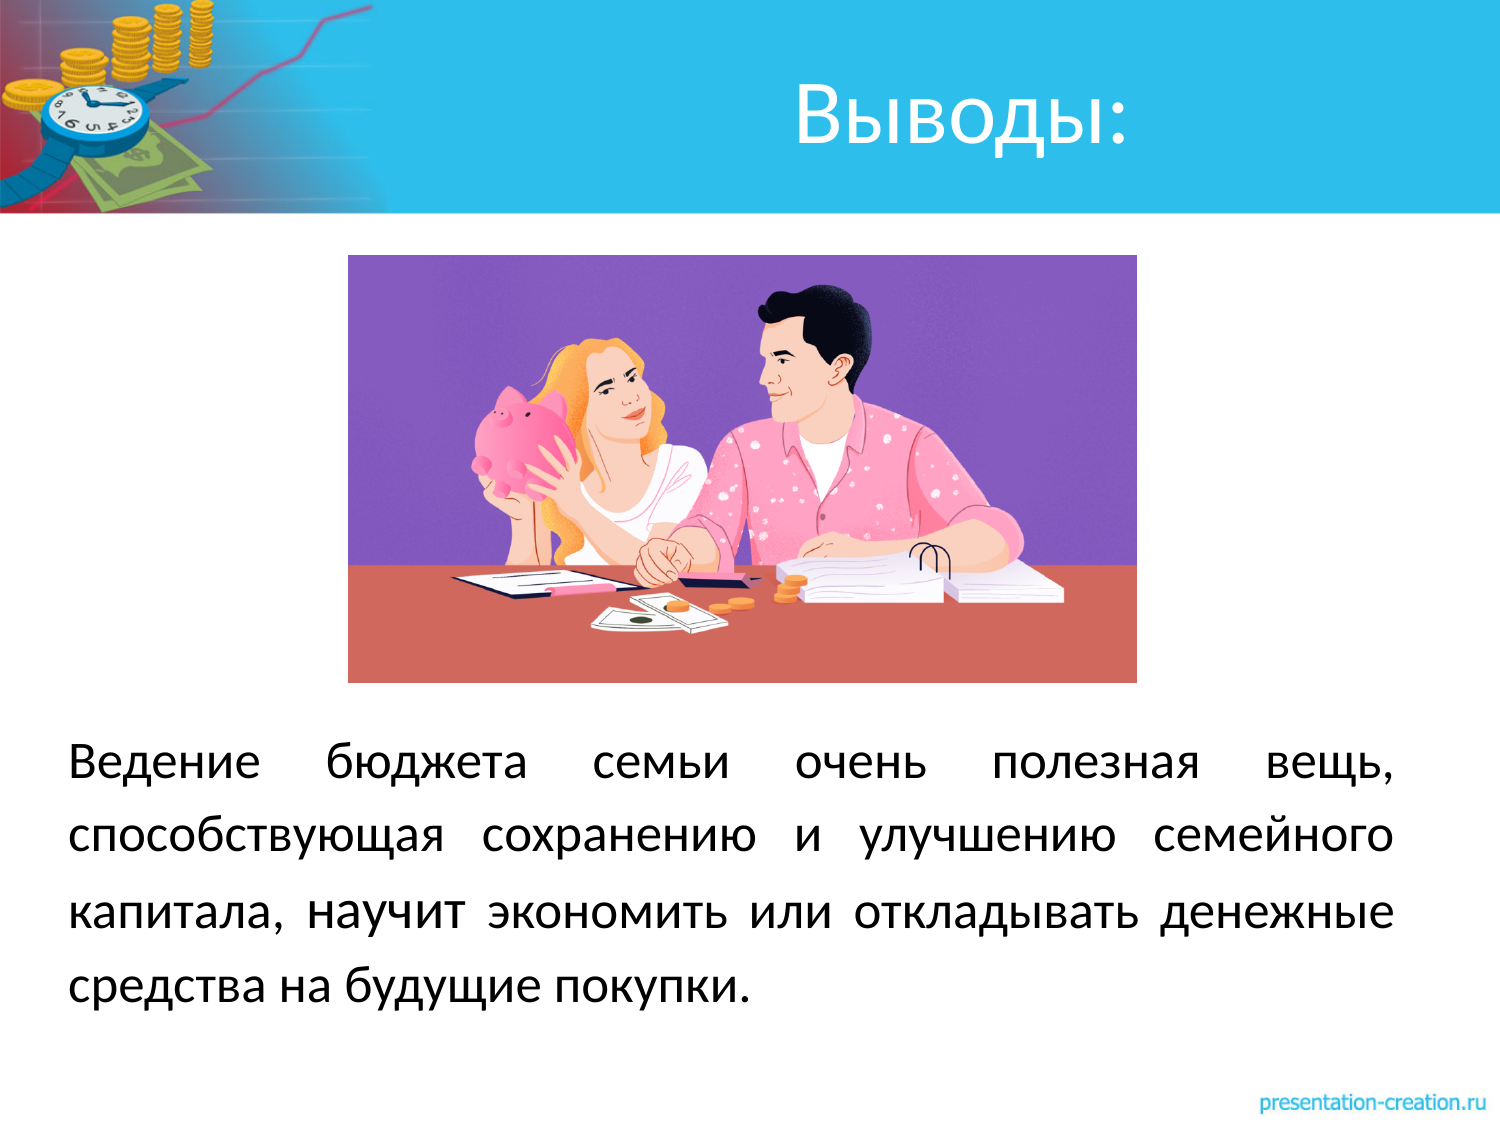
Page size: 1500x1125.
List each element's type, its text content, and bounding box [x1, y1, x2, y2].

list Ведение бюджета семьи очень полезная вещь, способствующая сохранению и улучшению семейного капитала, научит экономить или откладывать денежные средства на будущие покупки. [53, 326, 1412, 1035]
picture [0, 0, 1500, 1125]
title Выводы: [442, 0, 1483, 219]
